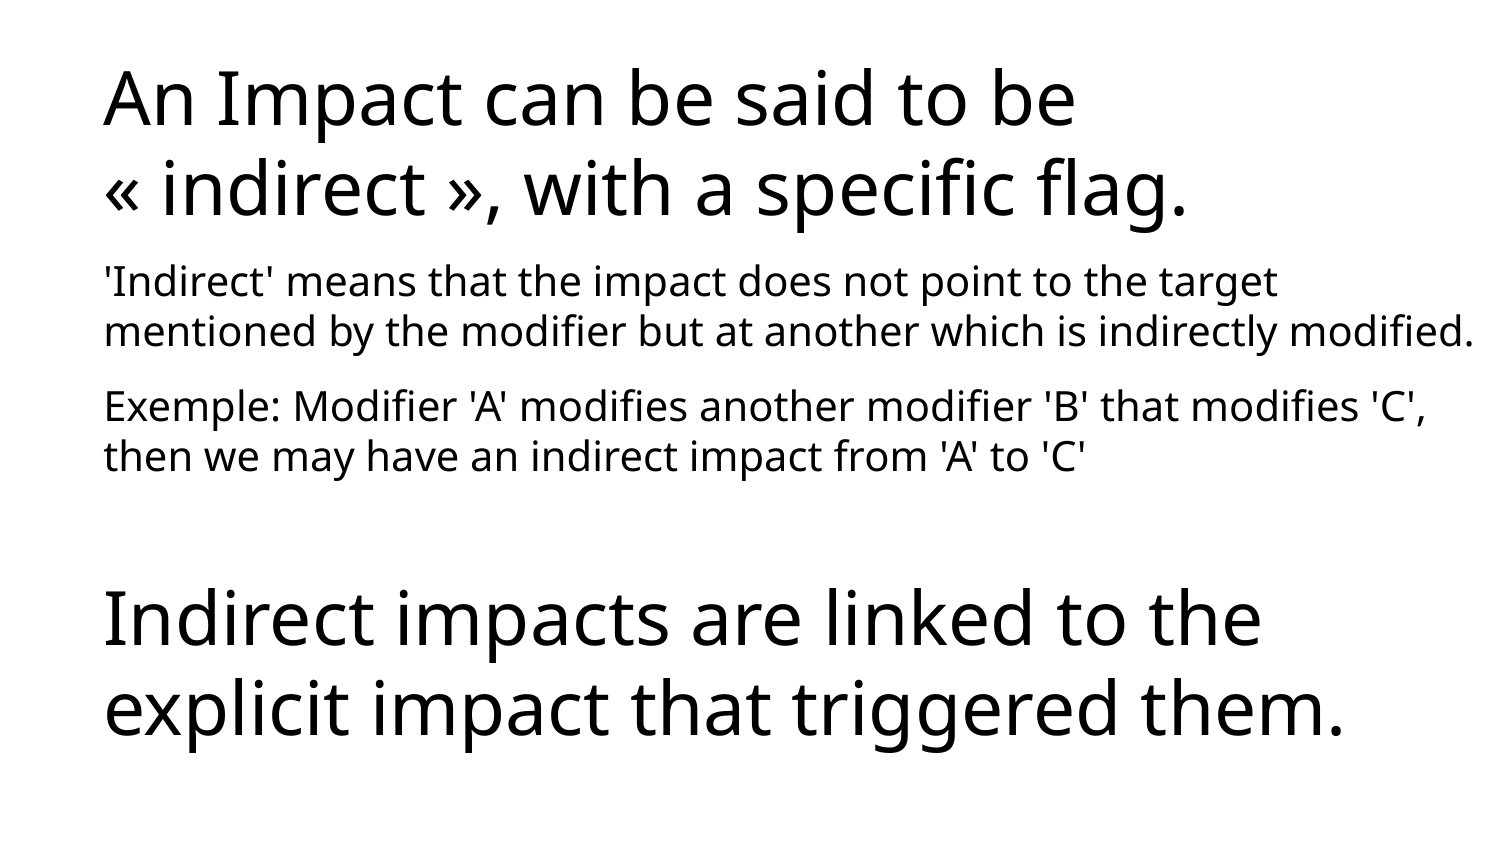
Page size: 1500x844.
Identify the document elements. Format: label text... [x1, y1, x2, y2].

text_box An Impact can be said to be « indirect », with a specific flag. 'Indirect' means that the impact does not point to the target mentioned by the modifier but at another which is indirectly modified. Exemple: Modifier 'A' modifies another modifier 'B' that modifies 'C', then we may have an indirect impact from 'A' to 'C' Indirect impacts are linked to the explicit impact that triggered them. [88, 42, 1500, 758]
